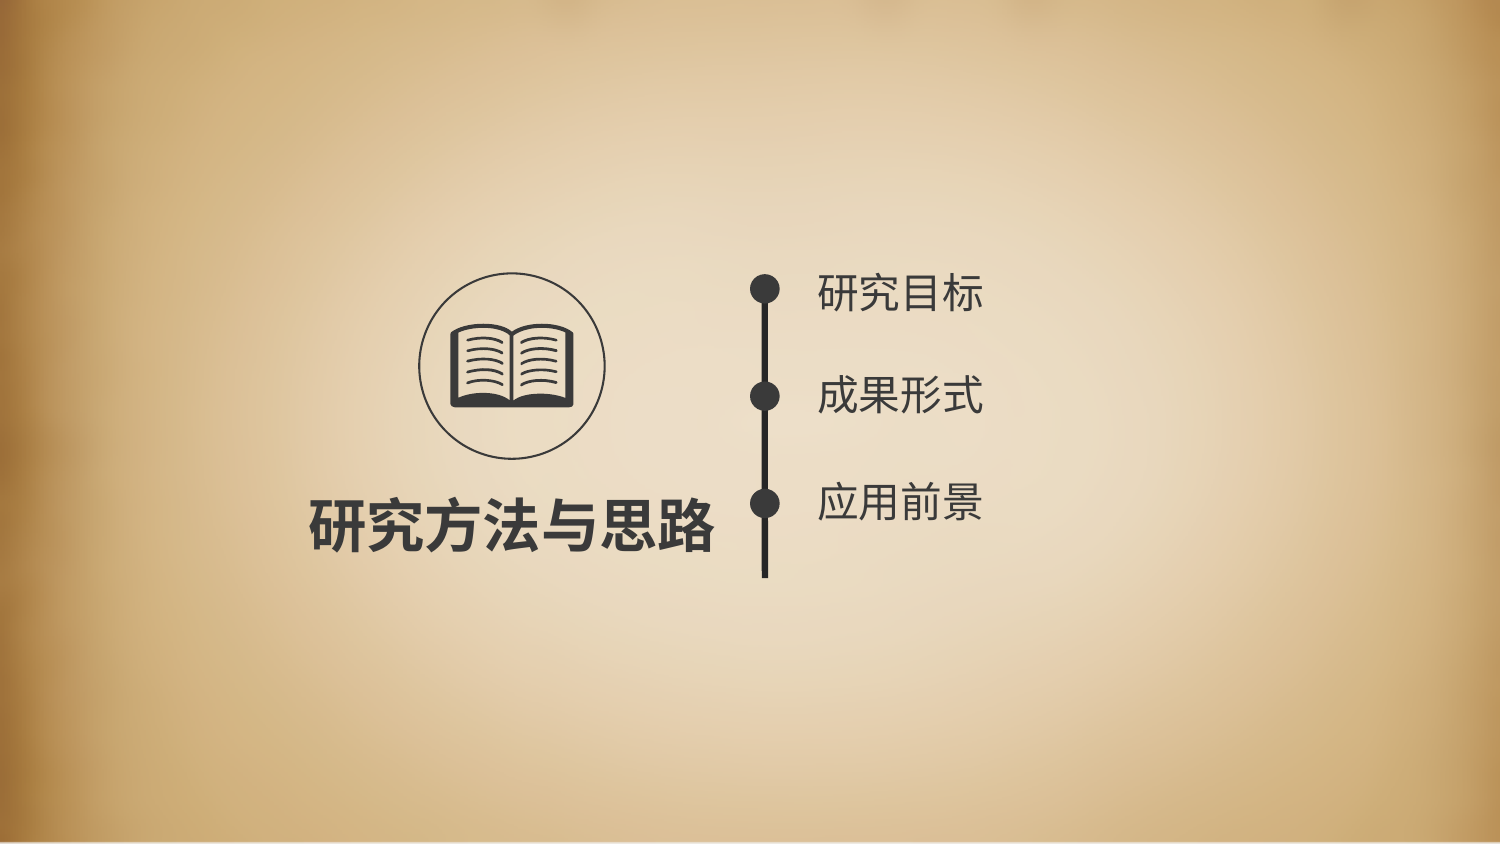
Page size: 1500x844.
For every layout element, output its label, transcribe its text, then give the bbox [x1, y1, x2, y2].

picture [0, 0, 1500, 844]
text_box 研究方法与思路 [244, 482, 749, 567]
text_box 成果形式 [802, 361, 1000, 427]
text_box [749, 274, 780, 579]
text_box 应用前景 [802, 468, 1000, 534]
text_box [419, 273, 605, 459]
text_box 研究目标 [802, 259, 1000, 324]
